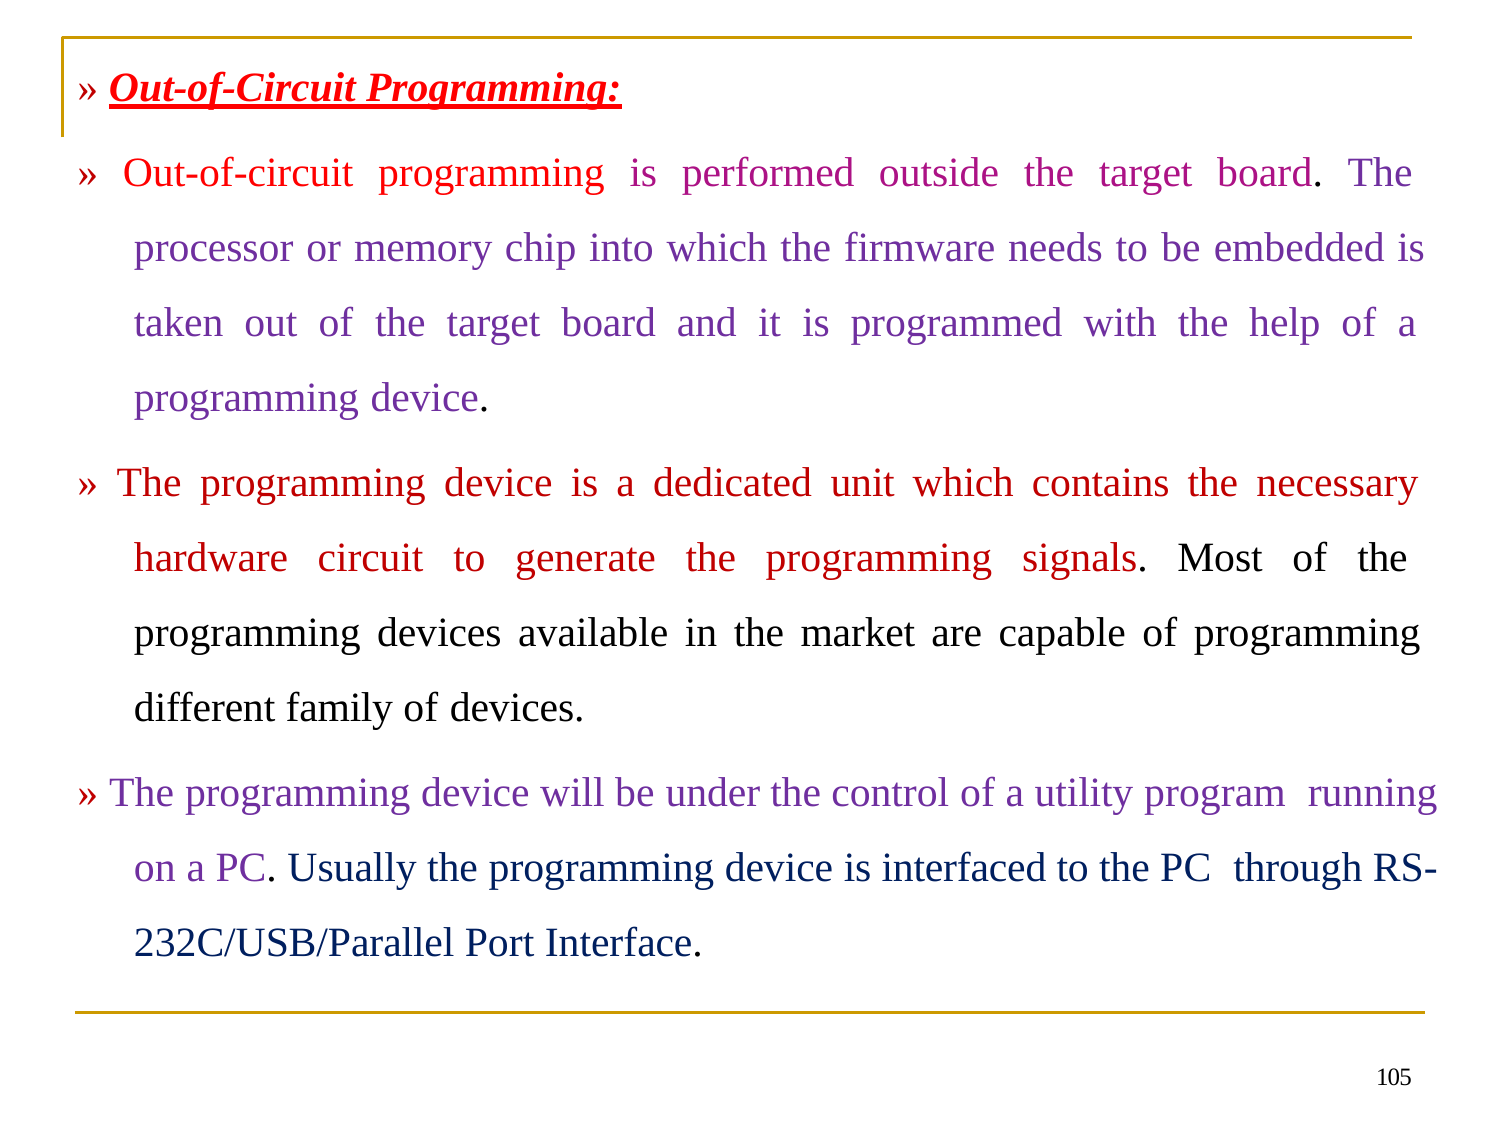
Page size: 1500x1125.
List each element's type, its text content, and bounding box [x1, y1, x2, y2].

text_box 105 [1369, 1061, 1417, 1091]
text_box » Out-of-Circuit Programming: » Out-of-circuit programming is performed outside the target board. The processor or memory chip into which the firmware needs to be embedded is taken out of the target board and it is programmed with the help of a programming device. » The programming device is a dedicated unit which contains the necessary hardware circuit to generate the programming signals. Most of the programming devices available in the market are capable of programming different family of devices. » The programming device will be under the control of a utility program running on a PC. Usually the programming device is interfaced to the PC through RS-232C/USB/Parallel Port Interface. [75, 57, 1439, 965]
